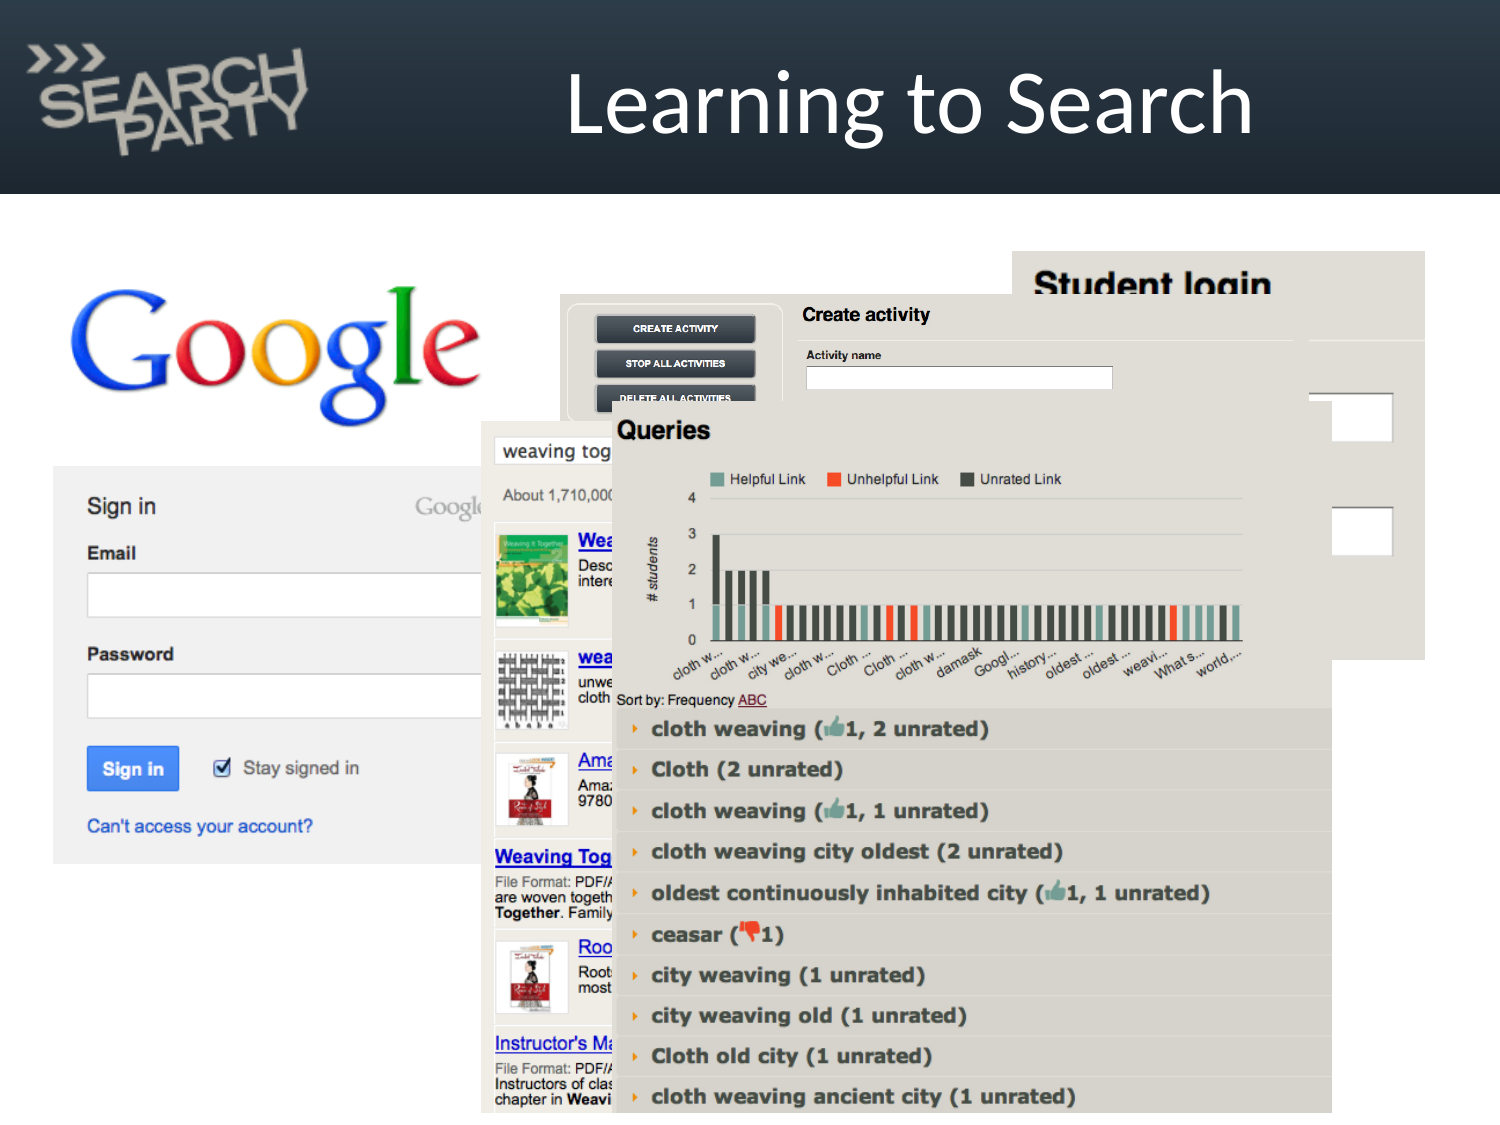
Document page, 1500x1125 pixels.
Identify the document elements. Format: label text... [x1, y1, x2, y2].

picture [0, 0, 1500, 194]
picture [53, 251, 1425, 1113]
title Learning to Search [321, 3, 1500, 191]
